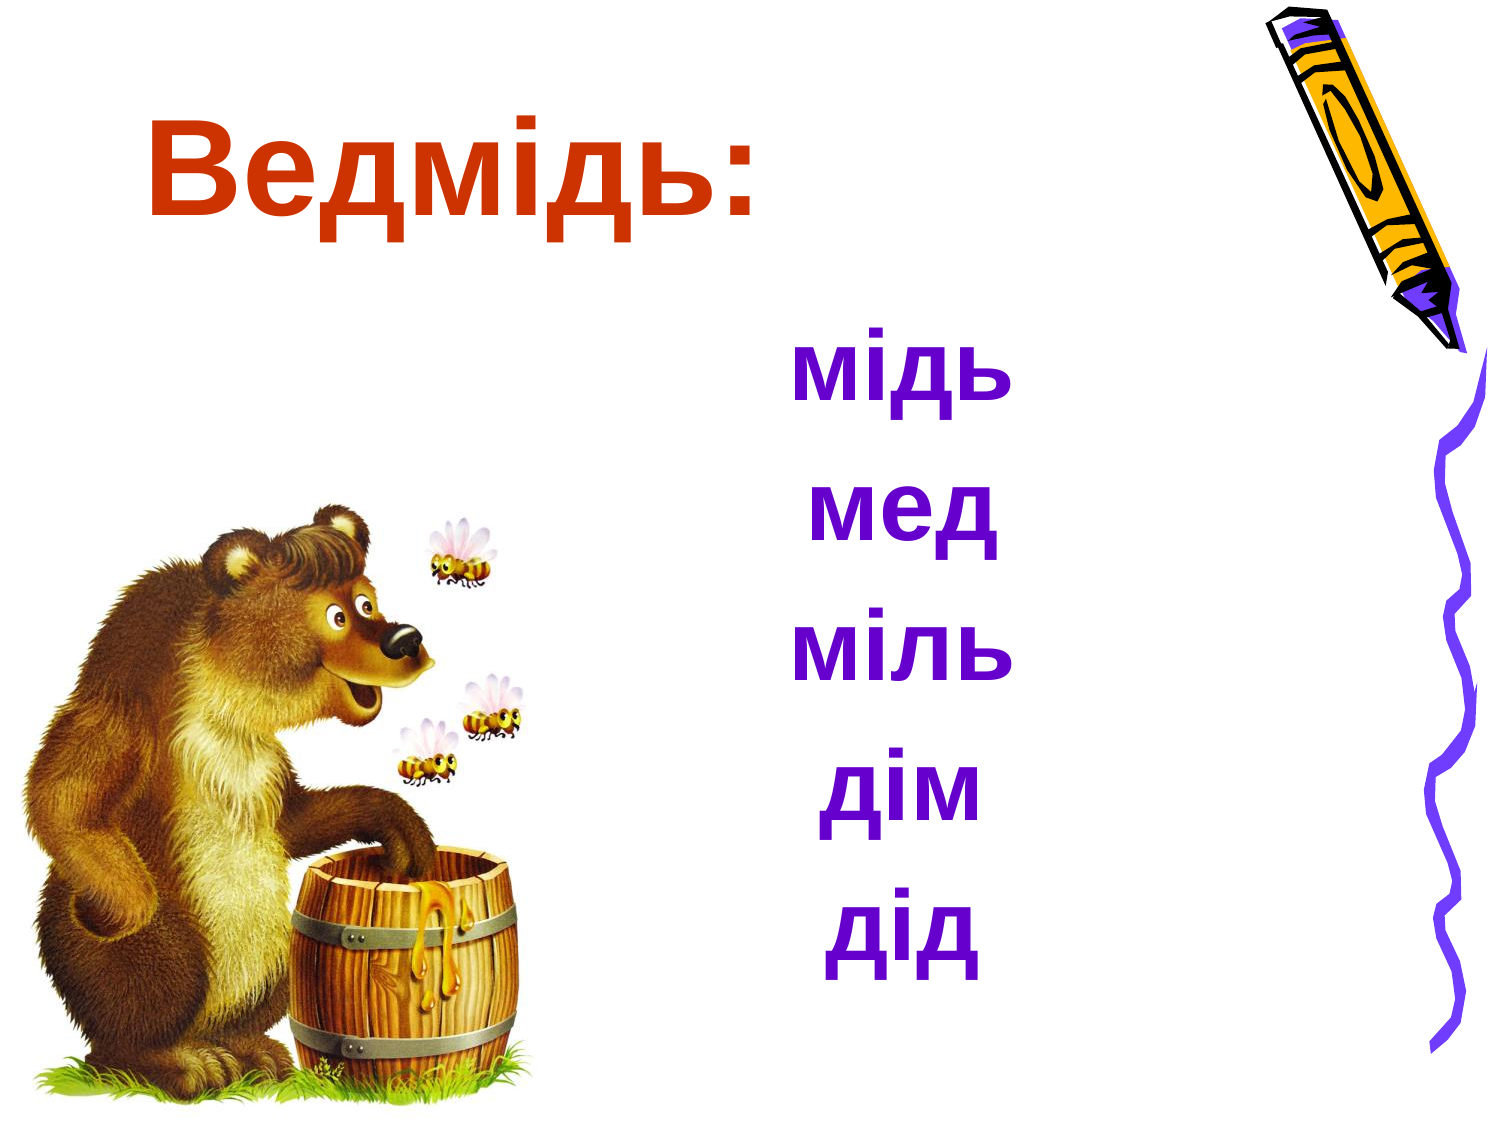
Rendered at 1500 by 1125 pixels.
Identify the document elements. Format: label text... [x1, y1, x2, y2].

picture [0, 495, 540, 1125]
text_box Ведмідь: [128, 70, 856, 250]
list мідь мед міль дім дід [702, 292, 1102, 1032]
